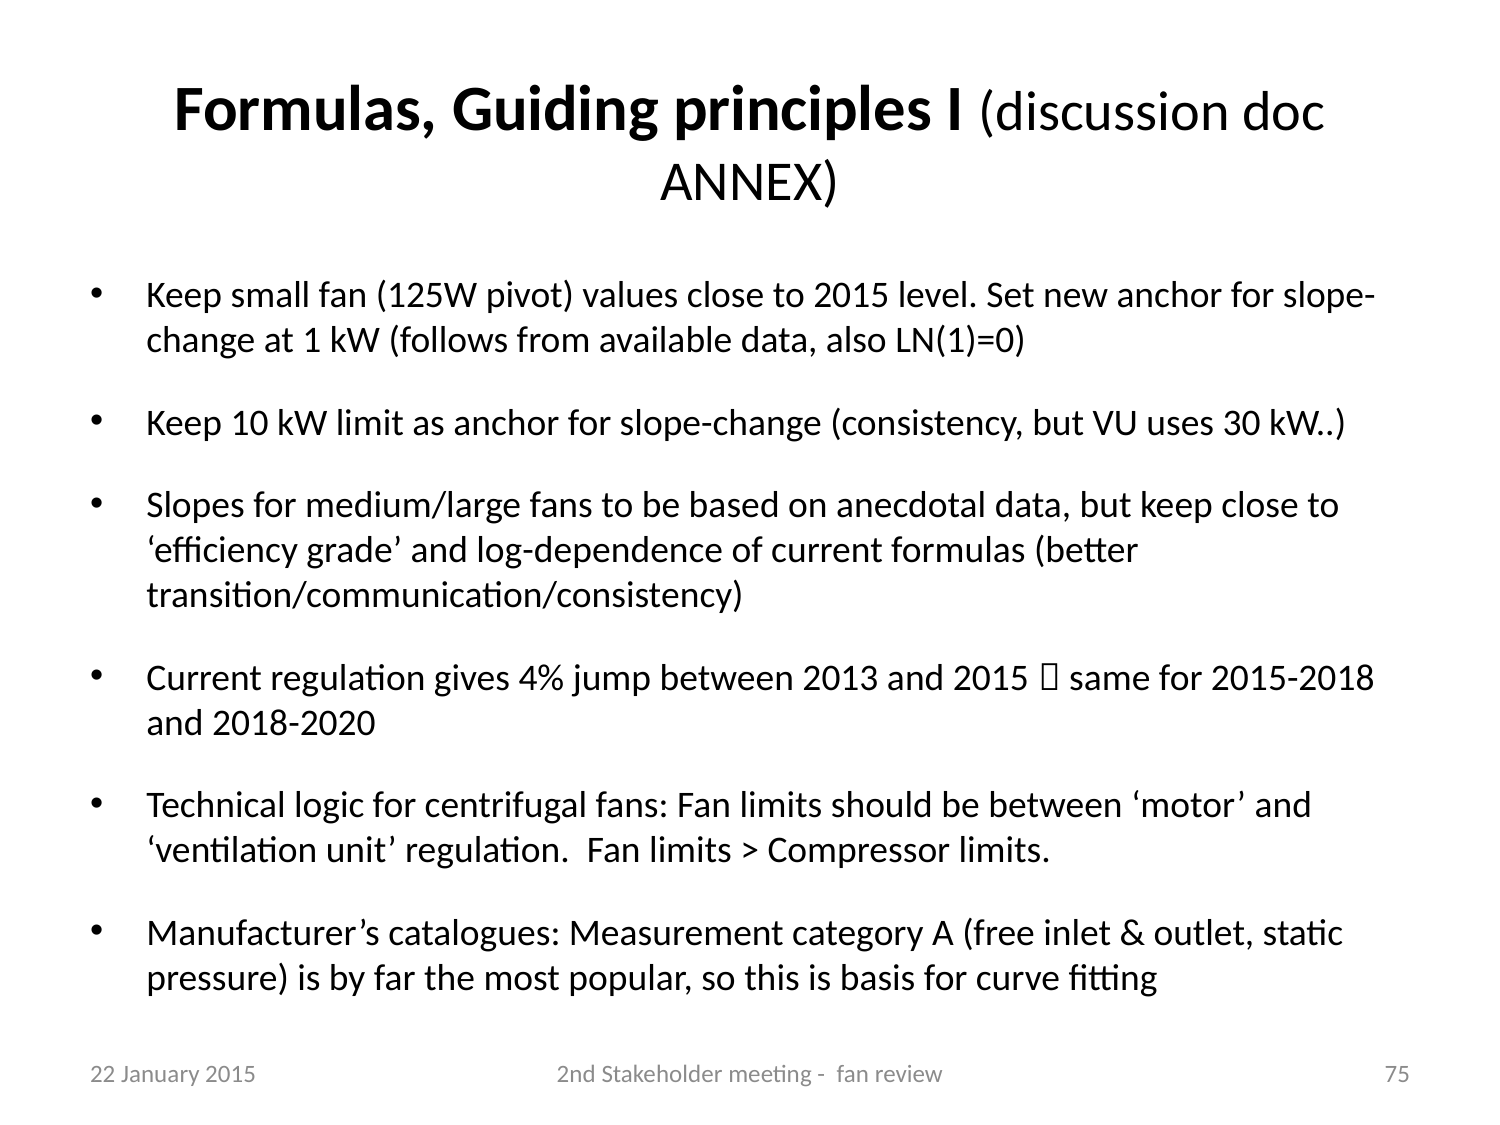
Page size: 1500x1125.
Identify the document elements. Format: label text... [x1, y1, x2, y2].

list Keep small fan (125W pivot) values close to 2015 level. Set new anchor for slope-change at 1 kW (follows from available data, also LN(1)=0) Keep 10 kW limit as anchor for slope-change (consistency, but VU uses 30 kW..) Slopes for medium/large fans to be based on anecdotal data, but keep close to ‘efficiency grade’ and log-dependence of current formulas (better transition/communication/consistency) Current regulation gives 4% jump between 2013 and 2015  same for 2015-2018 and 2018-2020 Technical logic for centrifugal fans: Fan limits should be between ‘motor’ and ‘ventilation unit’ regulation. Fan limits > Compressor limits. Manufacturer’s catalogues: Measurement category A (free inlet & outlet, static pressure) is by far the most popular, so this is basis for curve fitting [75, 262, 1425, 1005]
title Formulas, Guiding principles I (discussion doc ANNEX) [75, 45, 1425, 233]
footer 2nd Stakeholder meeting - fan review [512, 1042, 988, 1103]
slide_number 75 [1074, 1042, 1425, 1103]
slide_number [75, 1042, 425, 1103]
